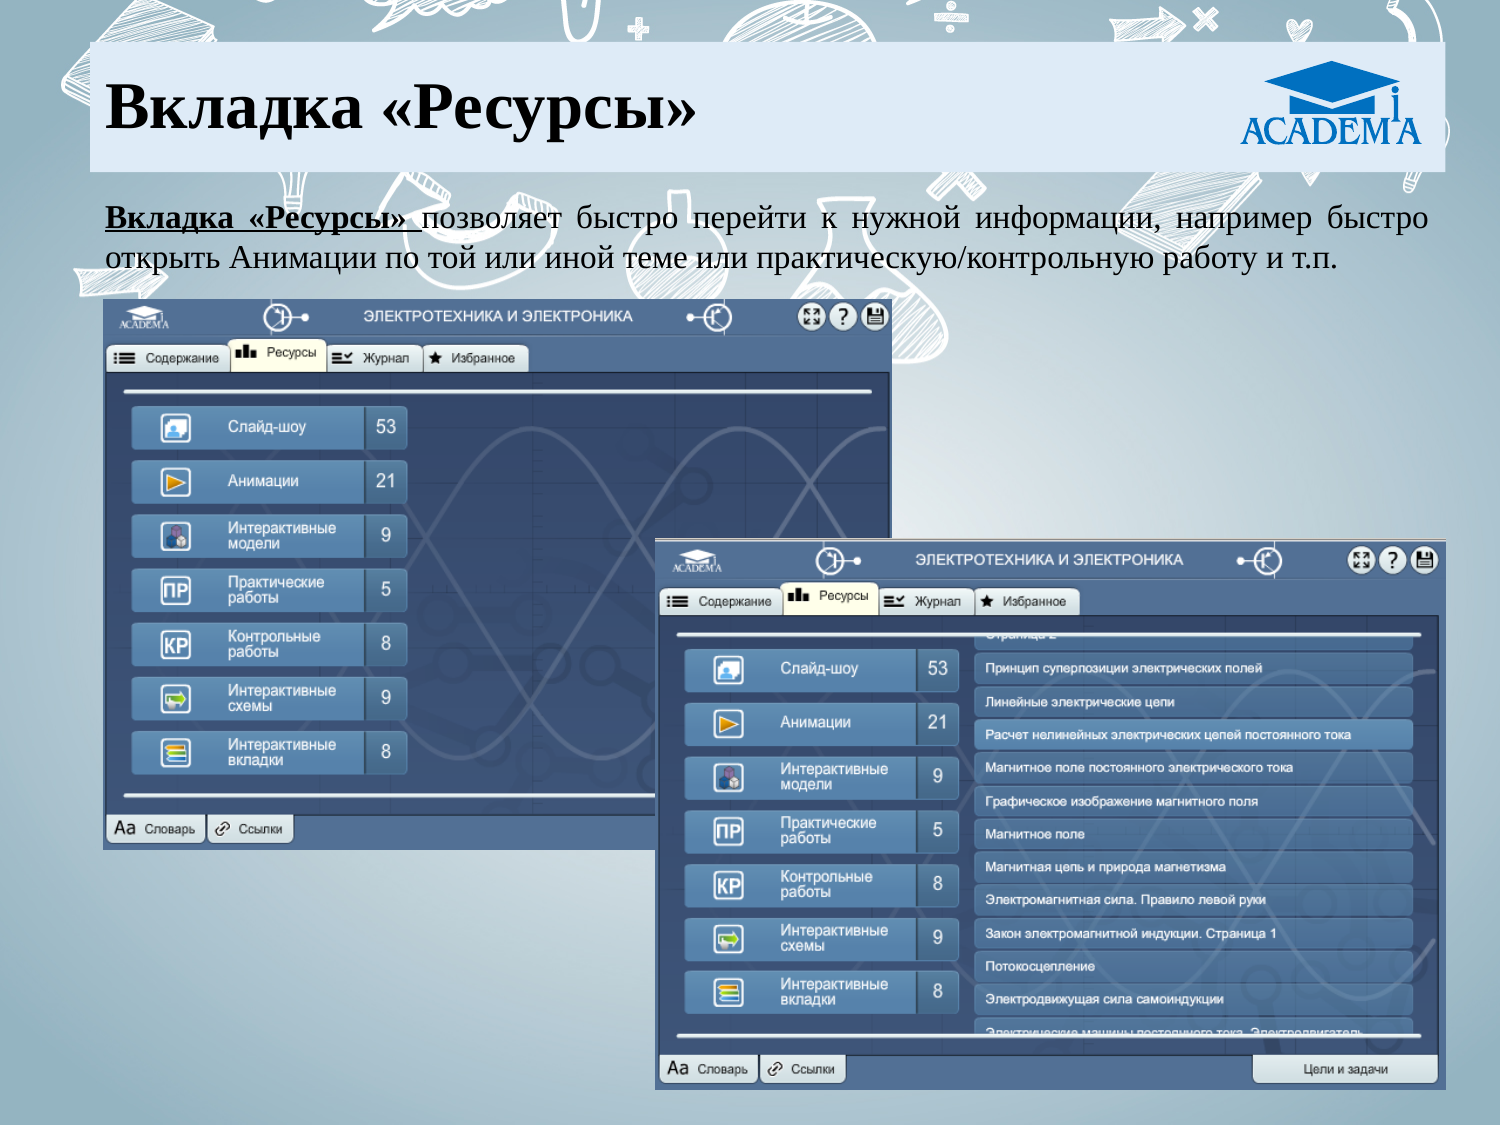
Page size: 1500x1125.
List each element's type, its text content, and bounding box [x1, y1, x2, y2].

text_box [1240, 60, 1422, 145]
text_box Вкладка «Ресурсы» позволяет быстро перейти к нужной информации, например быстро открыть Анимации по той или иной теме или практическую/контрольную работу и т.п. [90, 187, 1446, 282]
picture [0, 0, 1500, 1125]
text_box Вкладка «Ресурсы» [90, 41, 1446, 173]
